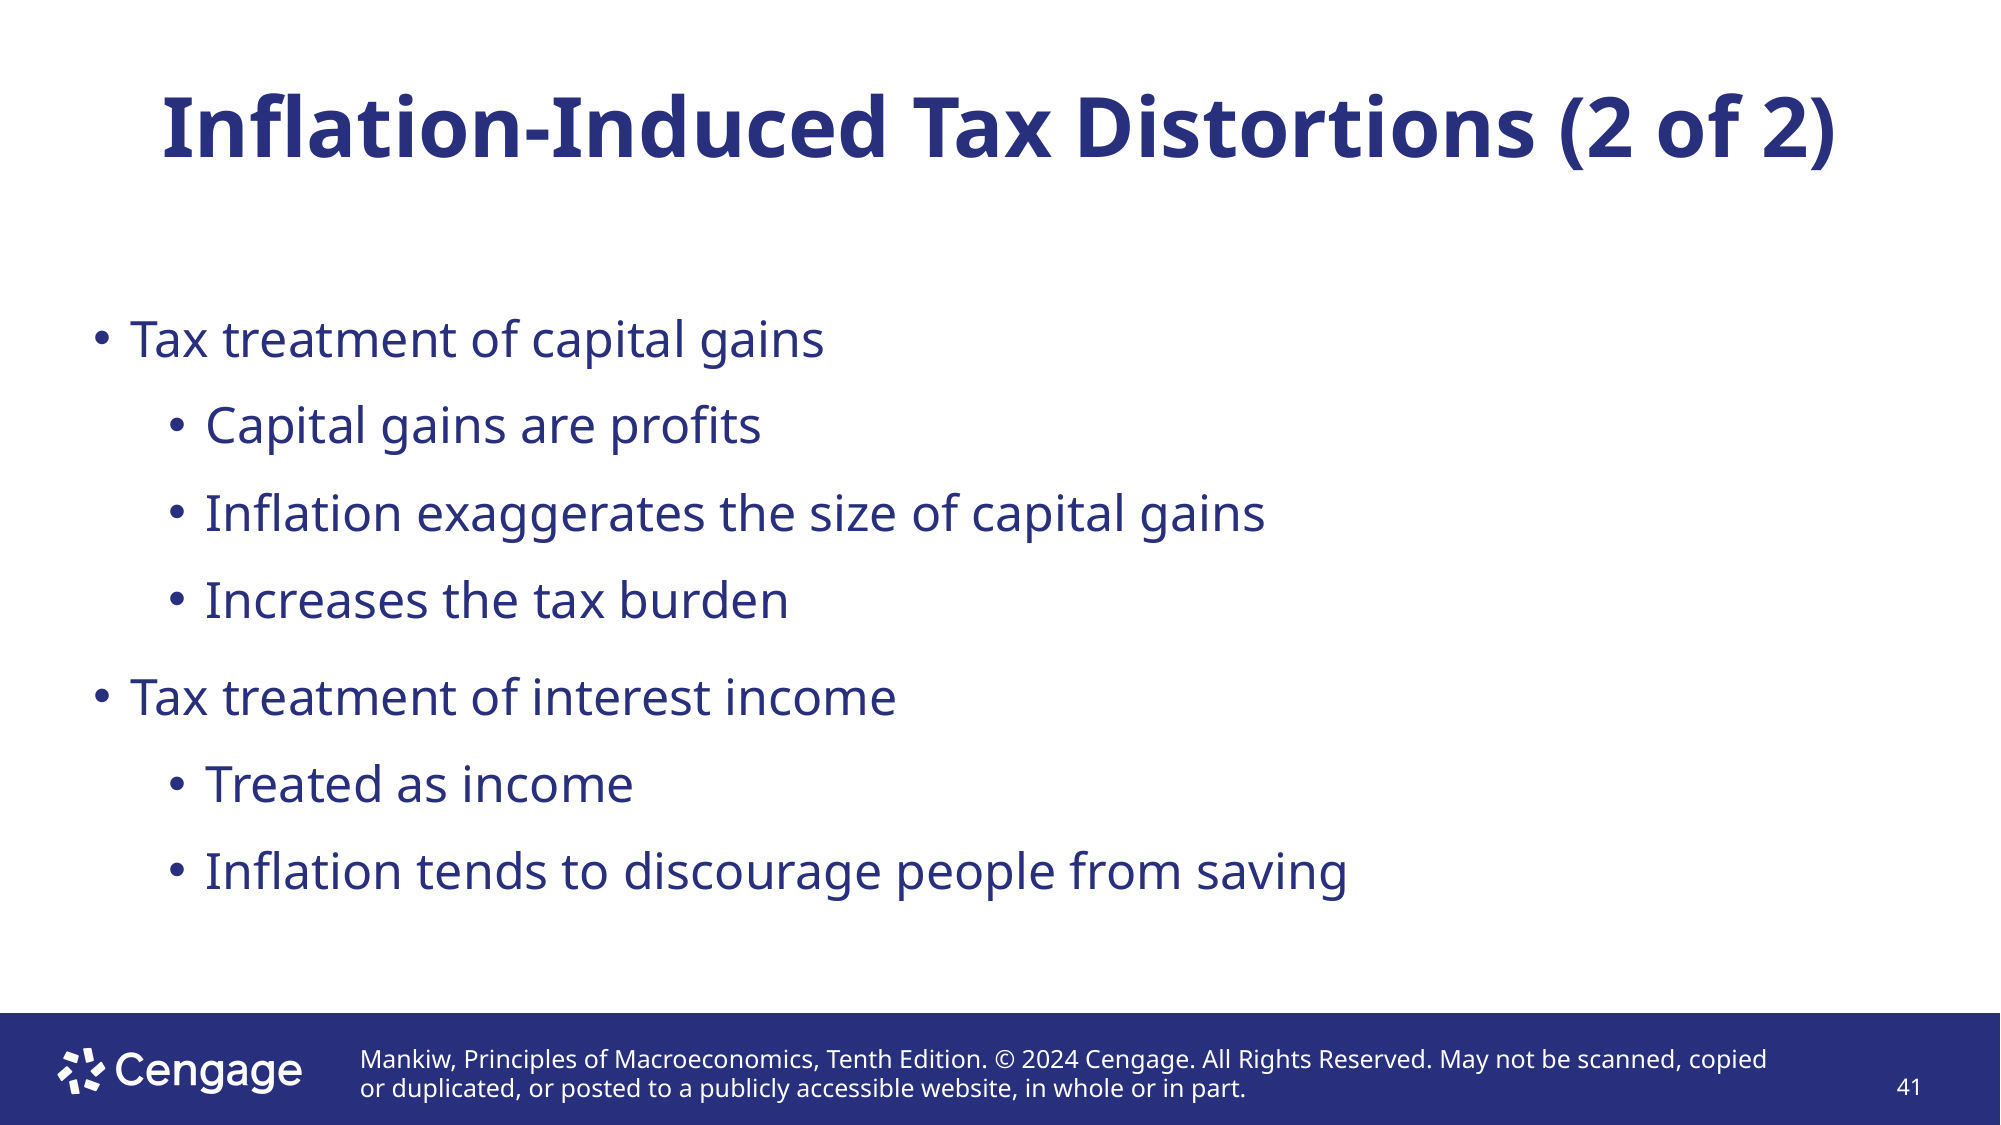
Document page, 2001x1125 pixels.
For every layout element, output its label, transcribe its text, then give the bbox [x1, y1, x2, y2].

list Tax treatment of capital gains Capital gains are profits Inflation exaggerates the size of capital gains Increases the tax burden Tax treatment of interest income Treated as income Inflation tends to discourage people from saving [78, 299, 1923, 1014]
picture [30, 1020, 329, 1122]
title Inflation-Induced Tax Distortions (2 of 2) [78, 77, 1923, 278]
